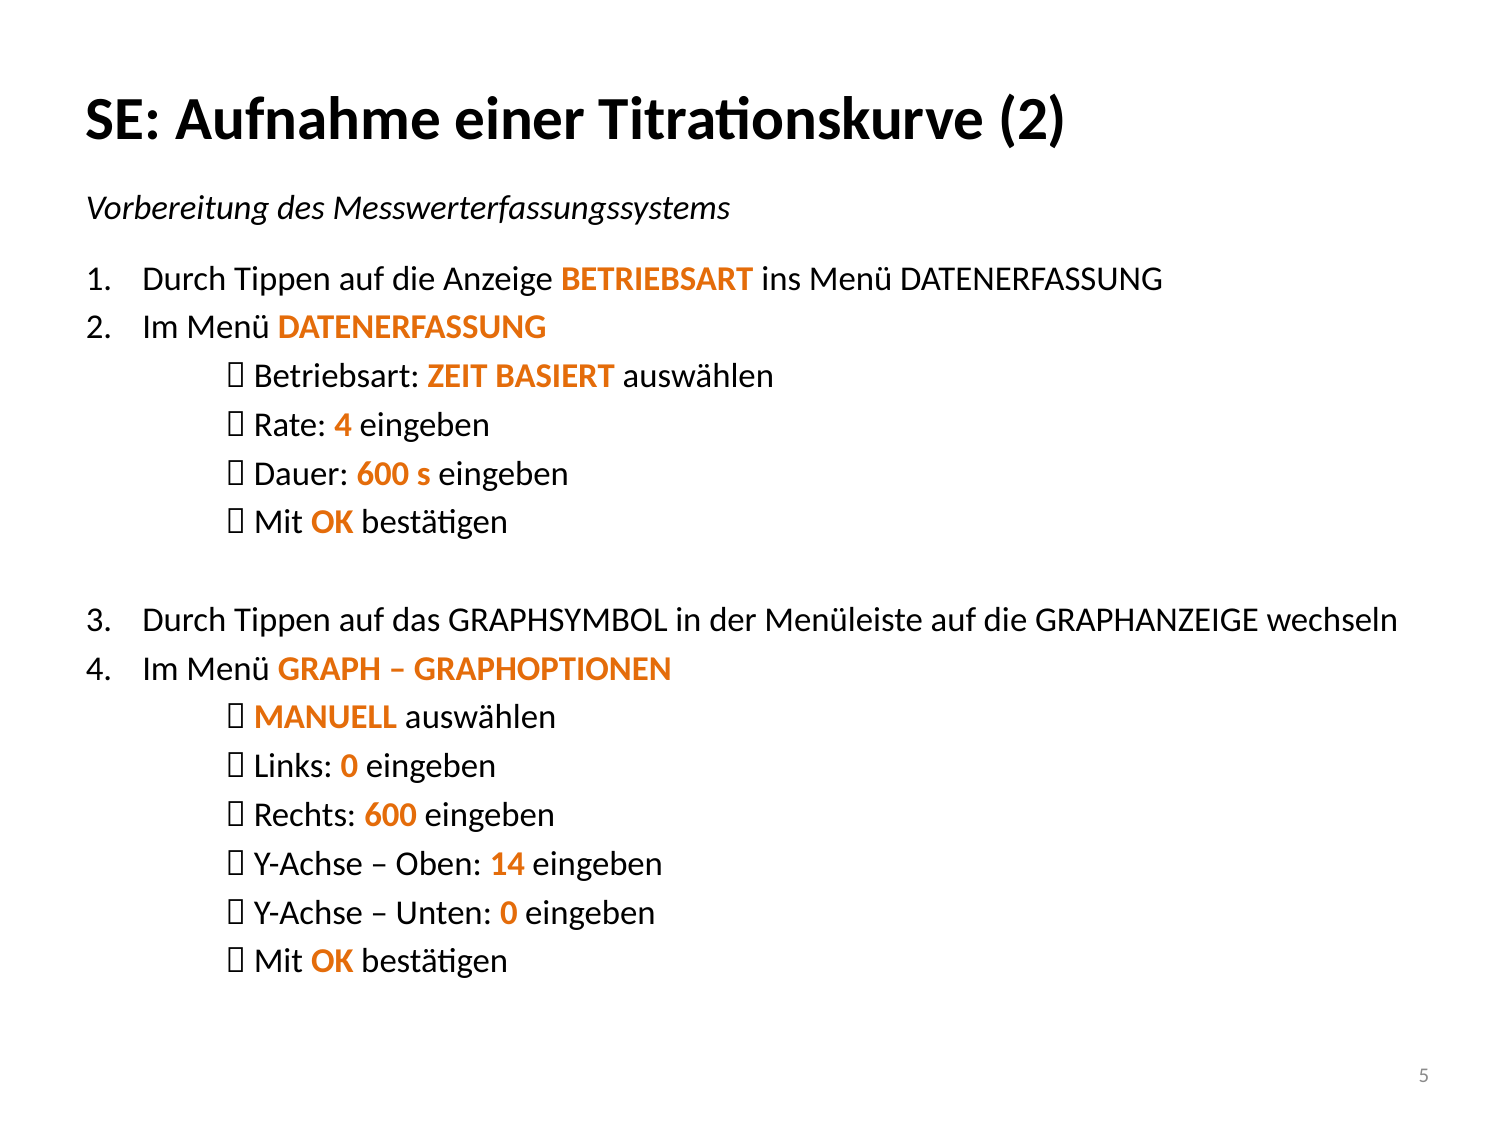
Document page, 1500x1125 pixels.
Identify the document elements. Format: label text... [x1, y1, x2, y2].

title SE: Aufnahme einer Titrationskurve (2) [70, 70, 1430, 160]
slide_number 5 [1311, 1051, 1430, 1087]
list Vorbereitung des Messwerterfassungssystems Durch Tippen auf die Anzeige BETRIEBSART ins Menü DATENERFASSUNG Im Menü DATENERFASSUNG  Betriebsart: ZEIT BASIERT auswählen  Rate: 4 eingeben  Dauer: 600 s eingeben  Mit OK bestätigen Durch Tippen auf das GRAPHSYMBOL in der Menüleiste auf die GRAPHANZEIGE wechseln Im Menü GRAPH – GRAPHOPTIONEN  MANUELL auswählen  Links: 0 eingeben  Rechts: 600 eingeben  Y-Achse – Oben: 14 eingeben  Y-Achse – Unten: 0 eingeben  Mit OK bestätigen [70, 177, 1430, 1004]
